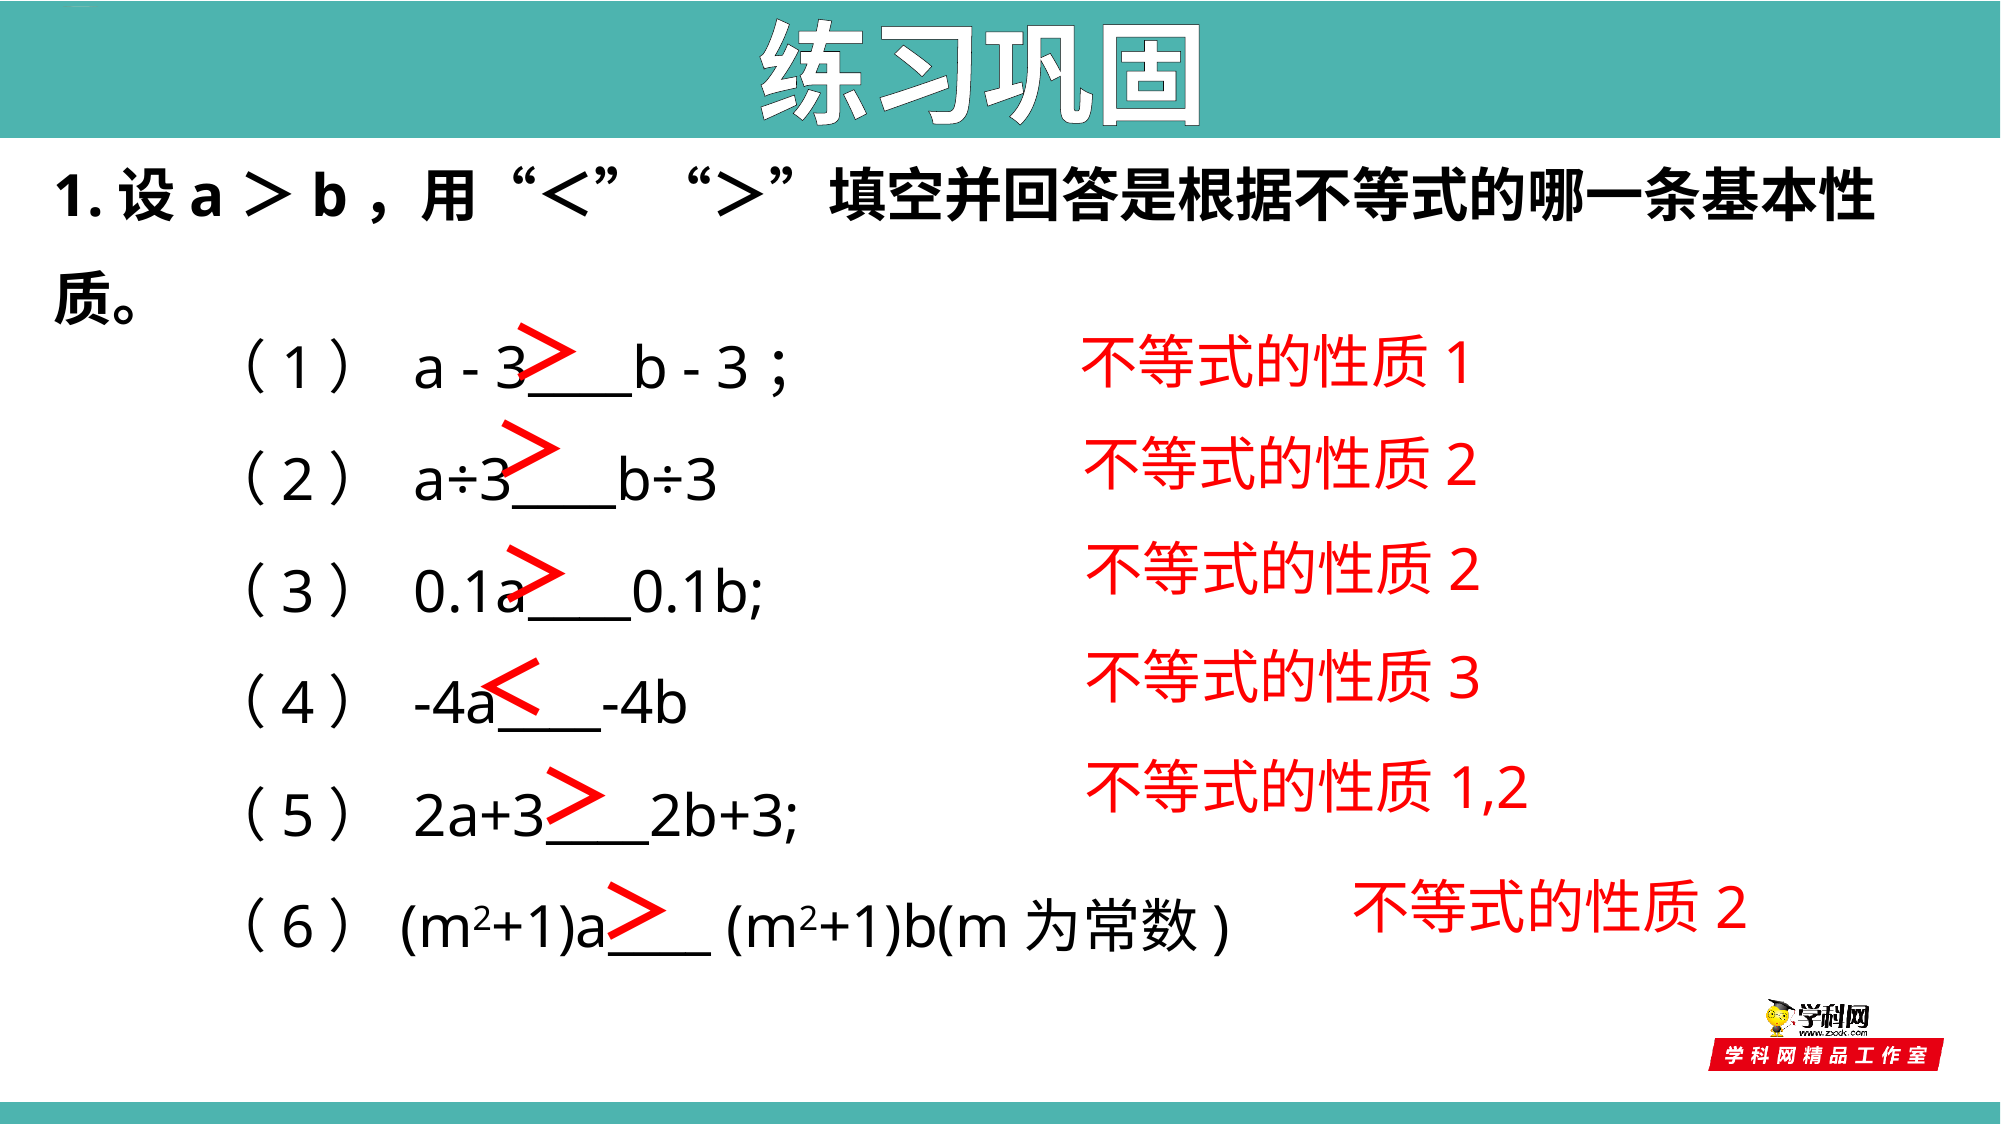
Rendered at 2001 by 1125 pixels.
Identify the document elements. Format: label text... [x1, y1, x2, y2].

text_box ＞ [584, 856, 699, 962]
text_box 练习巩固 [742, 0, 1223, 146]
text_box ＞ [494, 298, 600, 403]
text_box 不等式的性质2 [1336, 863, 2000, 948]
text_box ＞ [523, 742, 666, 847]
text_box 不等式的性质3 [1069, 632, 1763, 718]
text_box 不等式的性质2 [1069, 524, 1763, 610]
text_box ＞ [478, 395, 584, 500]
text_box ＞ [483, 519, 589, 625]
text_box 不等式的性质1,2 [1069, 743, 1763, 828]
text_box ＜ [458, 633, 564, 739]
text_box 1.设a＞b，用“＜”“＞”填空并回答是根据不等式的哪一条基本性质。 [39, 115, 1926, 340]
text_box （1） a - 3____b - 3； （2） a÷3____b÷3 （3） 0.1a____0.1b; （4） -4a____-4b （5） 2a+3____2b+3; （6）(m2+1)a____ (m2+1)b(m为常数) [167, 280, 1461, 967]
text_box 不等式的性质2 [1067, 419, 1760, 504]
picture [0, 1, 2001, 1124]
text_box 不等式的性质1 [1065, 318, 1758, 403]
